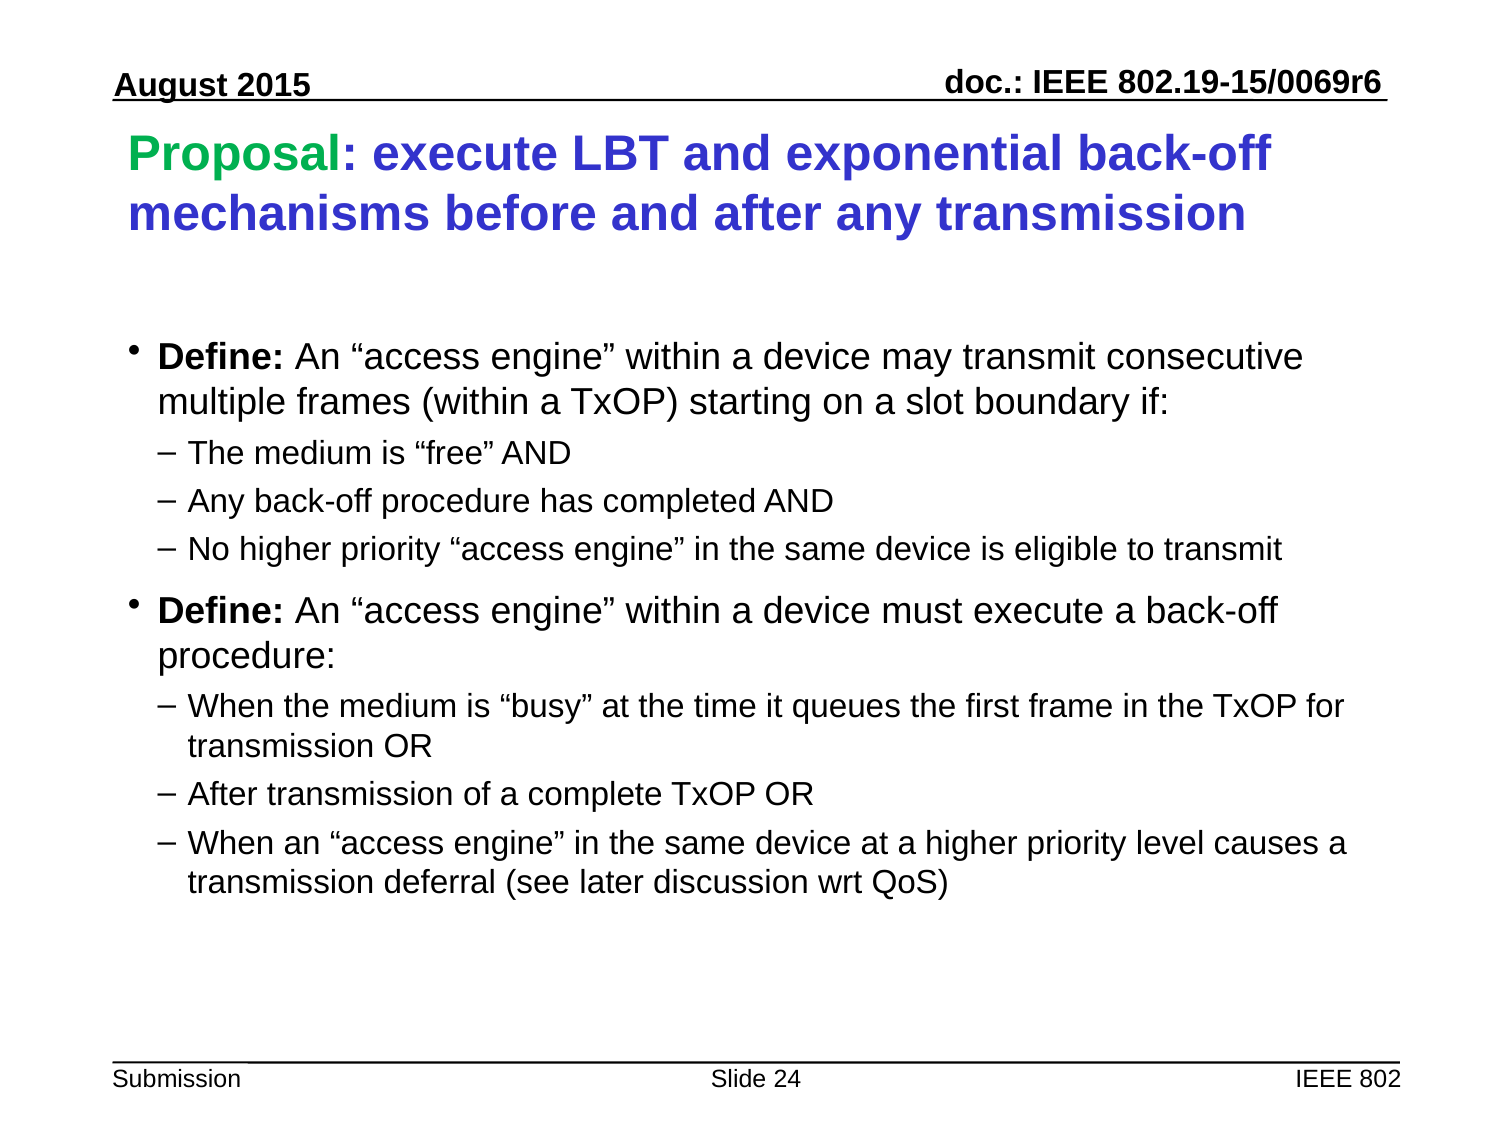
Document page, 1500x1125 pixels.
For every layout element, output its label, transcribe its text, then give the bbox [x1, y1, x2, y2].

title Proposal: execute LBT and exponential back-off mechanisms before and after any transmission [112, 112, 1388, 288]
list Define: An “access engine” within a device may transmit consecutive multiple frames (within a TxOP) starting on a slot boundary if: The medium is “free” AND Any back-off procedure has completed AND No higher priority “access engine” in the same device is eligible to transmit Define: An “access engine” within a device must execute a back-off procedure: When the medium is “busy” at the time it queues the first frame in the TxOP for transmission OR After transmission of a complete TxOP OR When an “access engine” in the same device at a higher priority level causes a transmission deferral (see later discussion wrt QoS) [112, 324, 1388, 1000]
slide_number Slide 24 [709, 1061, 803, 1093]
footer IEEE 802 [1294, 1061, 1402, 1093]
